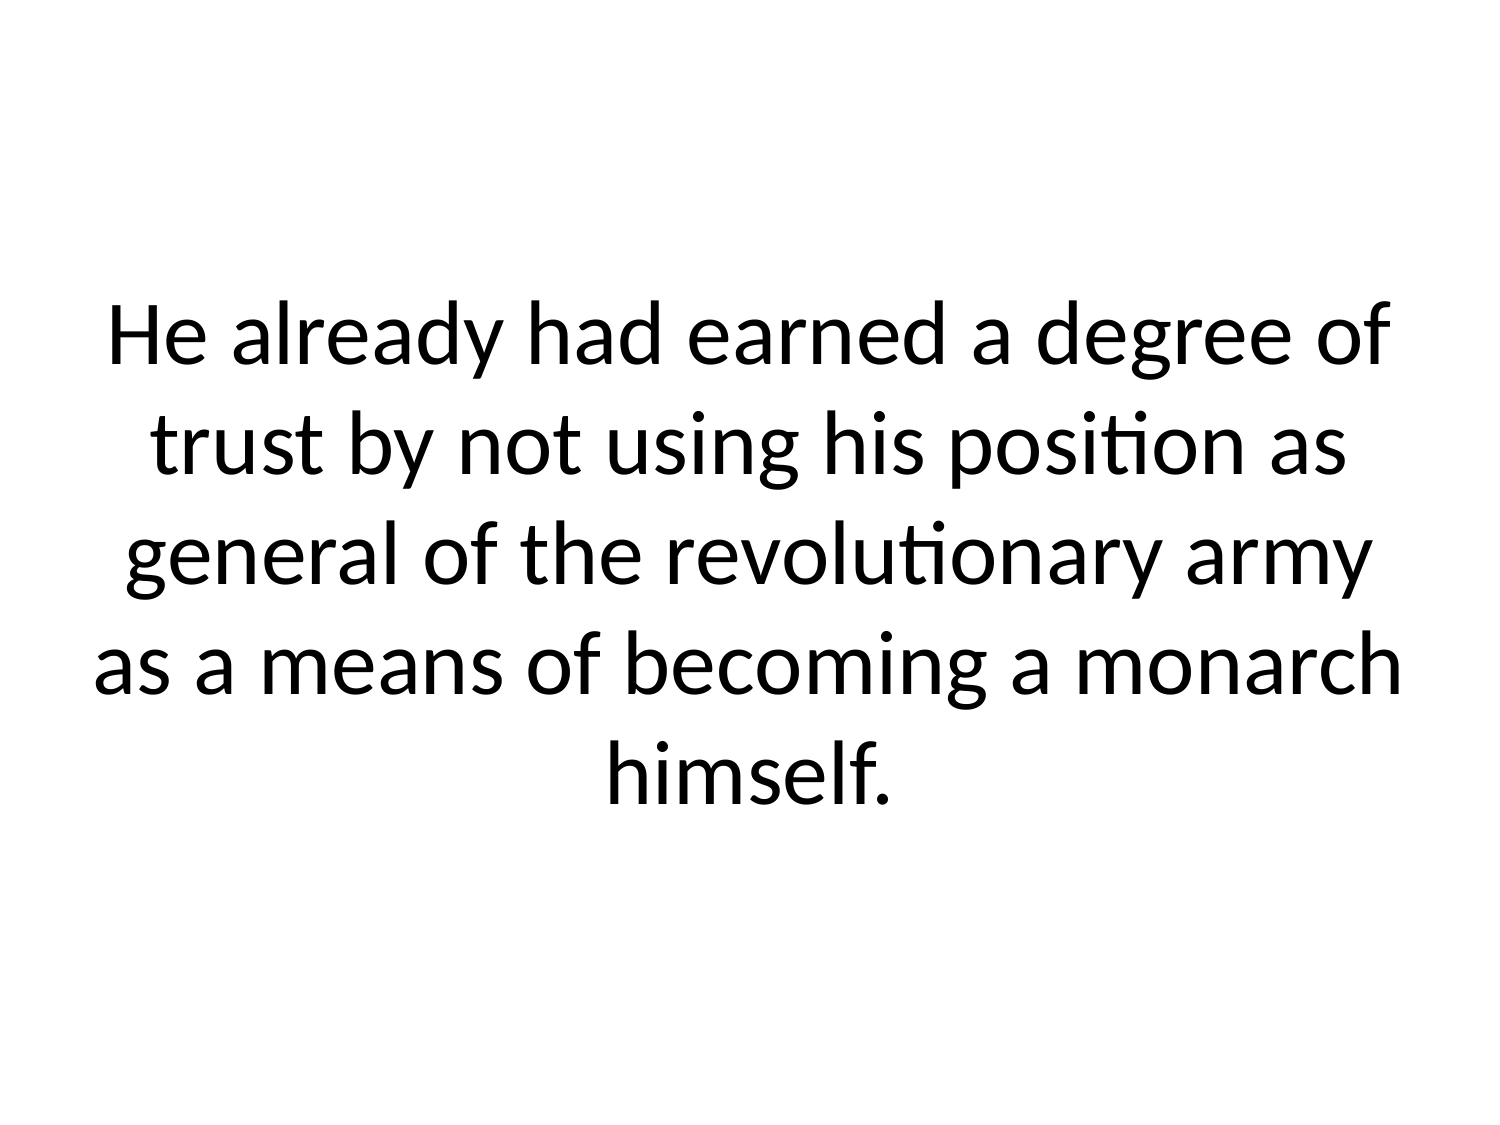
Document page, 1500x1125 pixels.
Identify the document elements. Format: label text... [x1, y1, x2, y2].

title He already had earned a degree of trust by not using his position as general of the revolutionary army as a means of becoming a monarch himself. [74, 44, 1426, 1051]
